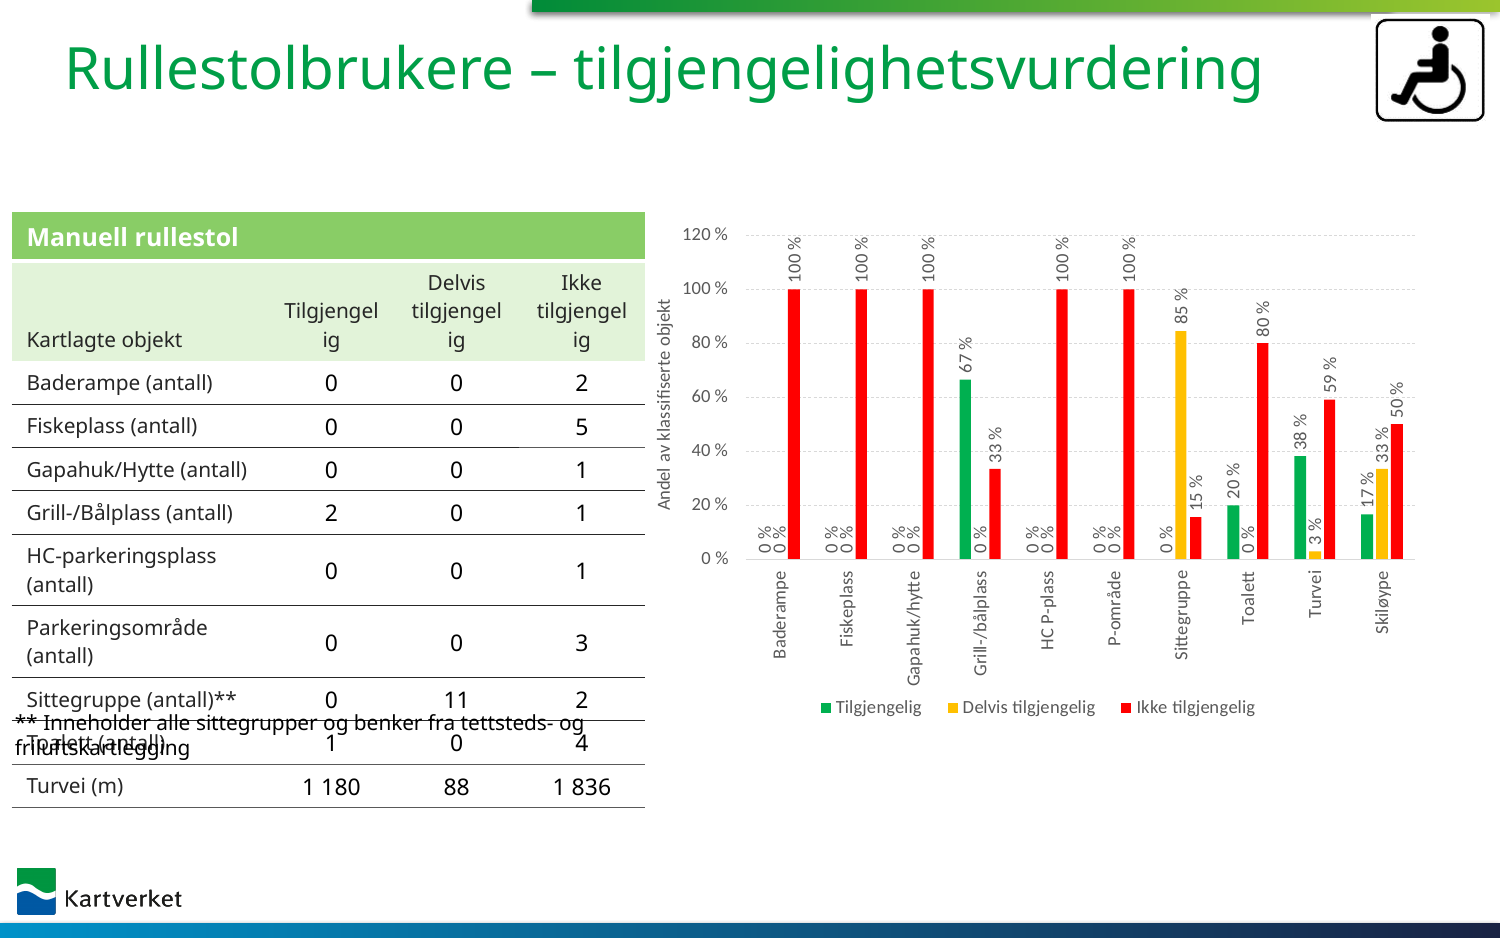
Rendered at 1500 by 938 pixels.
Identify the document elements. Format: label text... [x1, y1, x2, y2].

table_cell Baderampe (antall) [12, 361, 269, 404]
table_cell 0 [269, 606, 394, 677]
table_cell Fiskeplass (antall) [12, 405, 269, 447]
table_header Manuell rullestol [12, 212, 645, 259]
table_cell 1 [519, 448, 638, 490]
text_box Rullestolbrukere – tilgjengelighetsvurdering [49, 12, 1372, 109]
table_cell 2 [519, 361, 638, 404]
text_box ** Inneholder alle sittegrupper og benker fra tettsteds- og friluftskartlegging [0, 702, 745, 768]
table_cell 2 [519, 678, 638, 702]
table_cell Delvis tilgjengelig [394, 263, 519, 361]
table_cell 1 [519, 535, 638, 605]
table_cell Kartlagte objekt [12, 263, 269, 361]
table_cell Grill-/Bålplass (antall) [12, 491, 269, 534]
table_cell 0 [394, 405, 519, 447]
table_cell 0 [394, 448, 519, 490]
table_cell 5 [519, 405, 638, 447]
table_cell 0 [269, 448, 394, 490]
table_cell 0 [394, 535, 519, 605]
table_cell 11 [394, 678, 519, 702]
table_cell 0 [269, 405, 394, 447]
table_cell 1 180 [269, 768, 394, 807]
table_cell 0 [269, 361, 394, 404]
picture [643, 218, 1426, 728]
table_cell 0 [269, 535, 394, 605]
table_cell 0 [394, 491, 519, 534]
table_cell Ikke tilgjengelig [519, 263, 638, 361]
table_cell Gapahuk/Hytte (antall) [12, 448, 269, 490]
table_cell 0 [394, 361, 519, 404]
table_cell 0 [394, 606, 519, 677]
table_cell 1 836 [519, 768, 645, 807]
picture [1371, 13, 1491, 127]
table_cell Tilgjengelig [269, 263, 394, 361]
table_cell Turvei (m) [12, 768, 269, 807]
table_cell HC-parkeringsplass (antall) [12, 535, 269, 605]
table_cell 1 [519, 491, 638, 534]
table_cell 3 [519, 606, 638, 677]
table_cell 2 [269, 491, 394, 534]
table_cell Sittegruppe (antall)** [12, 678, 269, 702]
table_cell 0 [269, 678, 394, 702]
table_cell Parkeringsområde (antall) [12, 606, 269, 677]
table_cell 88 [394, 768, 519, 807]
